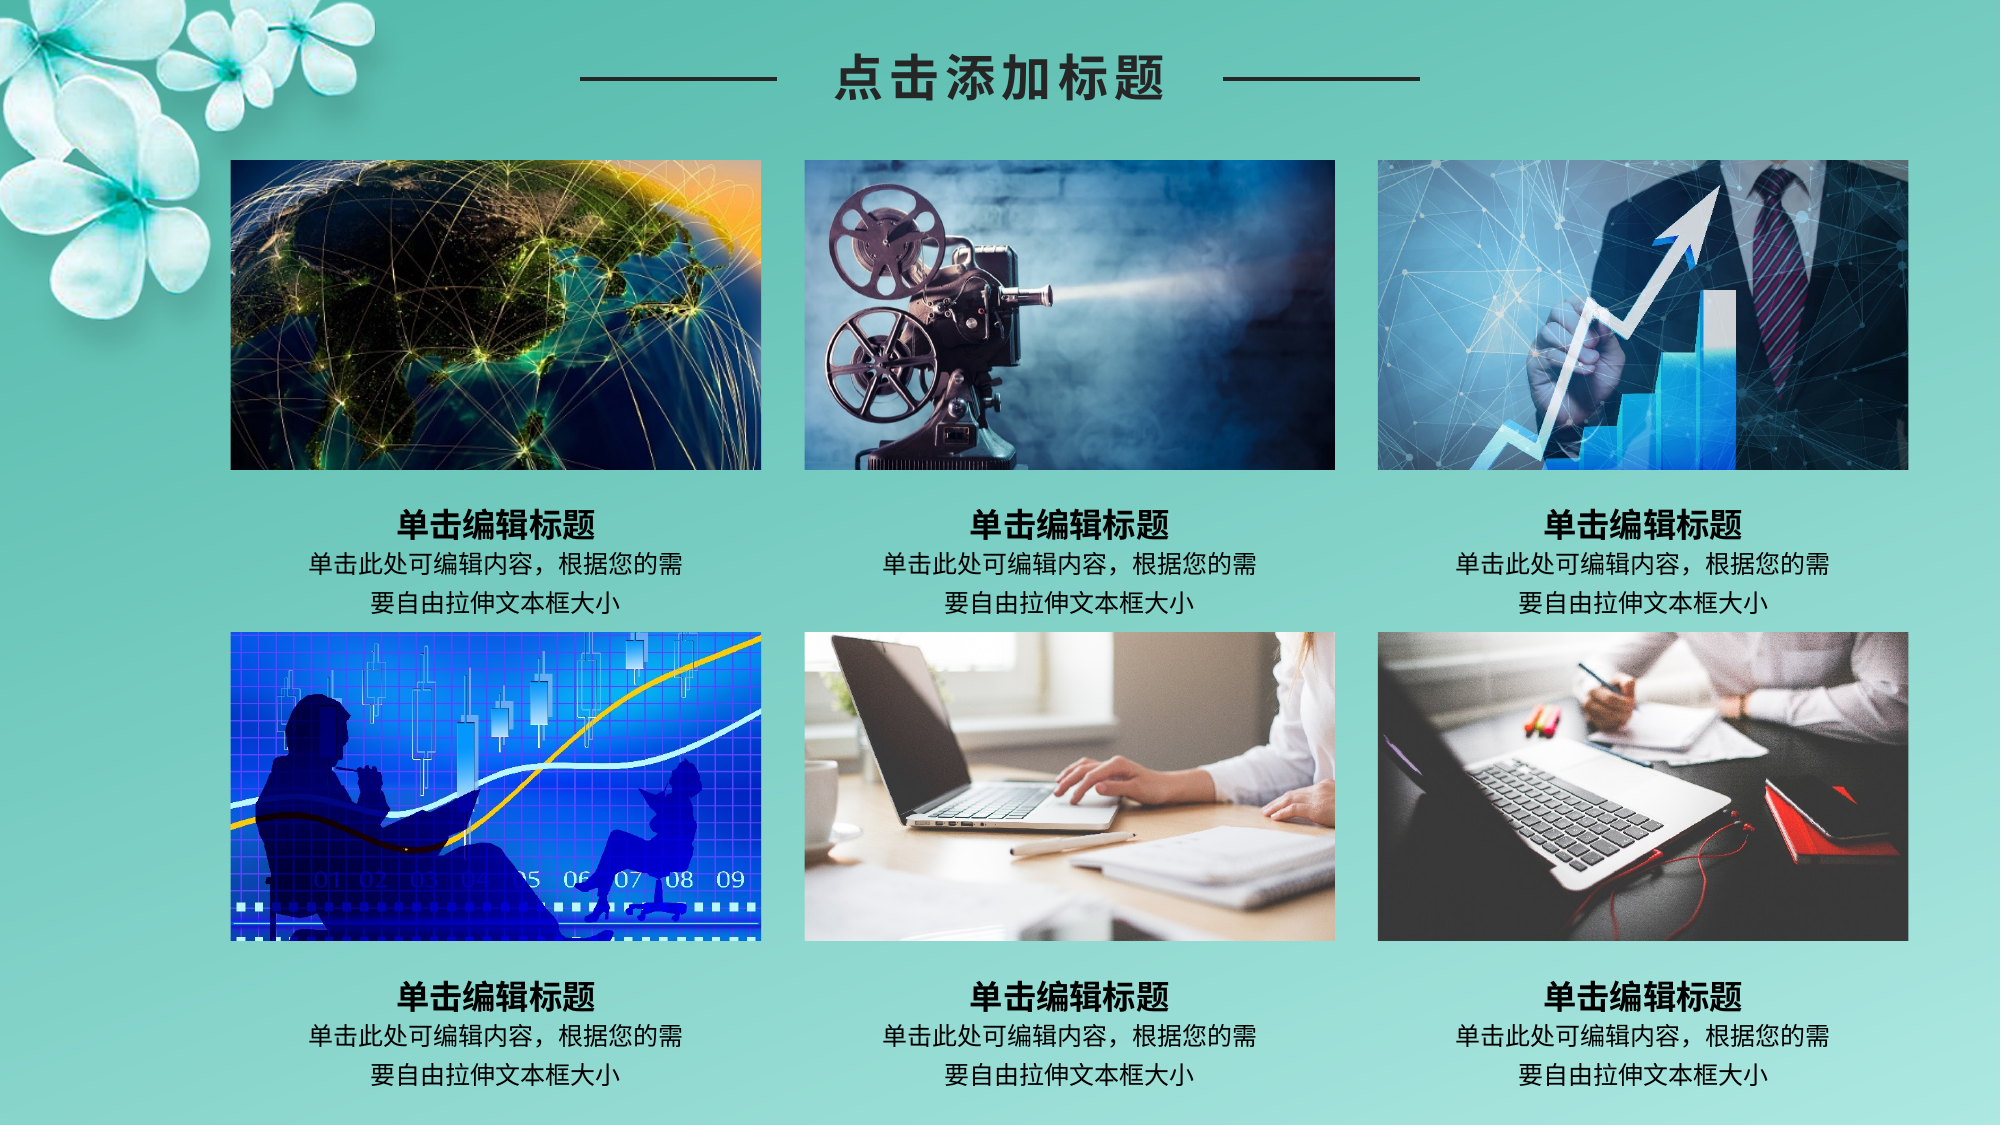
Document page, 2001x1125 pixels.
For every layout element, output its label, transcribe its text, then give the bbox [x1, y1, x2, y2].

text_box 单击编辑标题 [1451, 964, 1835, 1011]
text_box 单击此处可编辑内容，根据您的需要自由拉伸文本框大小 [304, 539, 688, 618]
text_box 单击编辑标题 [1451, 492, 1835, 539]
text_box 单击此处可编辑内容，根据您的需要自由拉伸文本框大小 [878, 539, 1262, 618]
picture [0, 0, 762, 470]
text_box 单击此处可编辑内容，根据您的需要自由拉伸文本框大小 [304, 1011, 688, 1090]
text_box 单击此处可编辑内容，根据您的需要自由拉伸文本框大小 [1451, 539, 1835, 618]
text_box 单击编辑标题 [878, 492, 1262, 539]
text_box 单击编辑标题 [304, 964, 688, 1011]
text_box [580, 38, 1420, 115]
picture [804, 160, 1336, 470]
text_box 单击此处可编辑内容，根据您的需要自由拉伸文本框大小 [1451, 1011, 1835, 1090]
text_box 单击此处可编辑内容，根据您的需要自由拉伸文本框大小 [878, 1011, 1262, 1090]
picture [1377, 160, 1909, 470]
picture [1377, 631, 1909, 941]
picture [230, 631, 762, 941]
text_box 单击编辑标题 [878, 964, 1262, 1011]
picture [804, 631, 1336, 941]
text_box 单击编辑标题 [304, 492, 688, 539]
